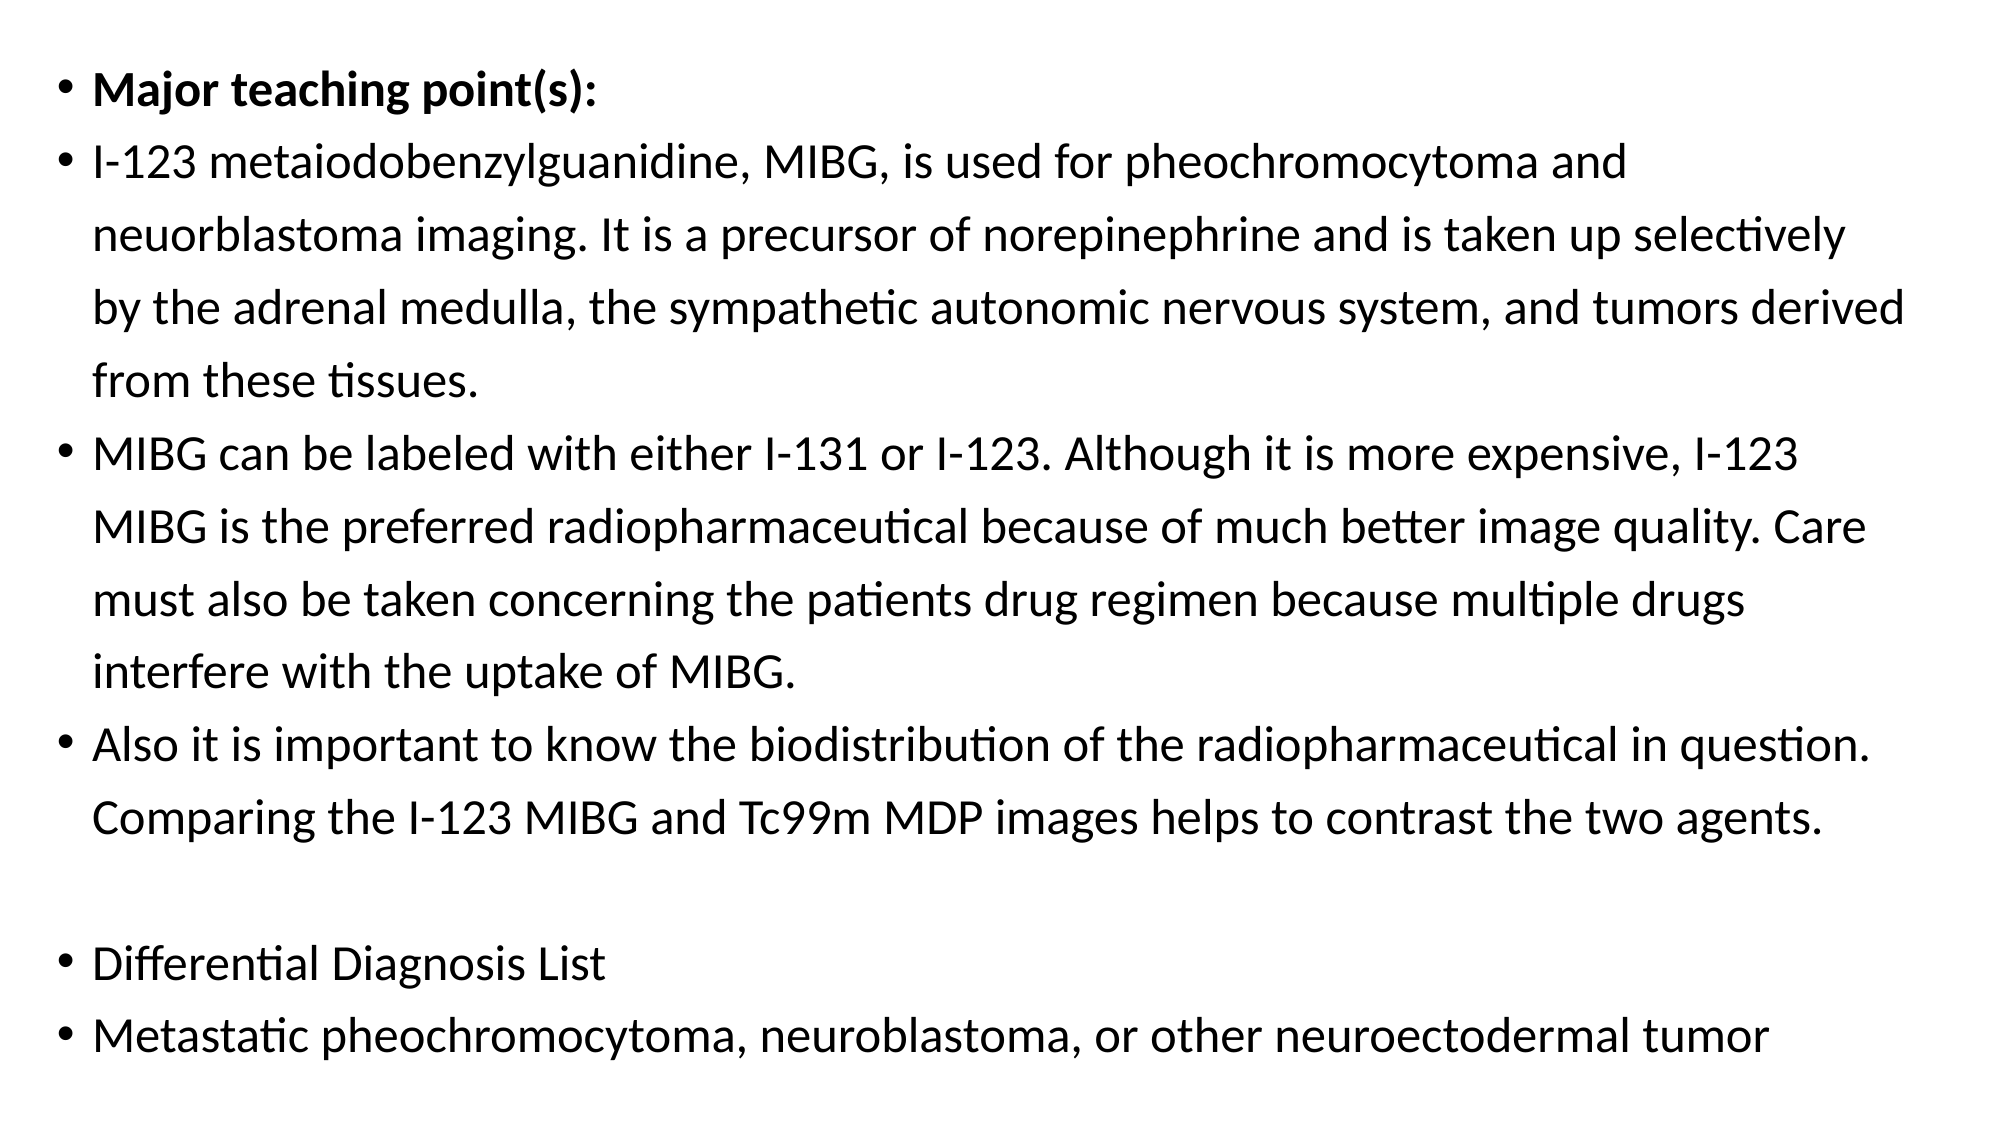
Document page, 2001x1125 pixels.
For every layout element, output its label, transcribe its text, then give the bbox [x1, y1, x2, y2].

list Major teaching point(s): I-123 metaiodobenzylguanidine, MIBG, is used for pheochromocytoma and neuorblastoma imaging. It is a precursor of norepinephrine and is taken up selectively by the adrenal medulla, the sympathetic autonomic nervous system, and tumors derived from these tissues. MIBG can be labeled with either I-131 or I-123. Although it is more expensive, I-123 MIBG is the preferred radiopharmaceutical because of much better image quality. Care must also be taken concerning the patients drug regimen because multiple drugs interfere with the uptake of MIBG. Also it is important to know the biodistribution of the radiopharmaceutical in question. Comparing the I-123 MIBG and Tc99m MDP images helps to contrast the two agents. Differential Diagnosis List Metastatic pheochromocytoma, neuroblastoma, or other neuroectodermal tumor [41, 36, 1923, 1077]
